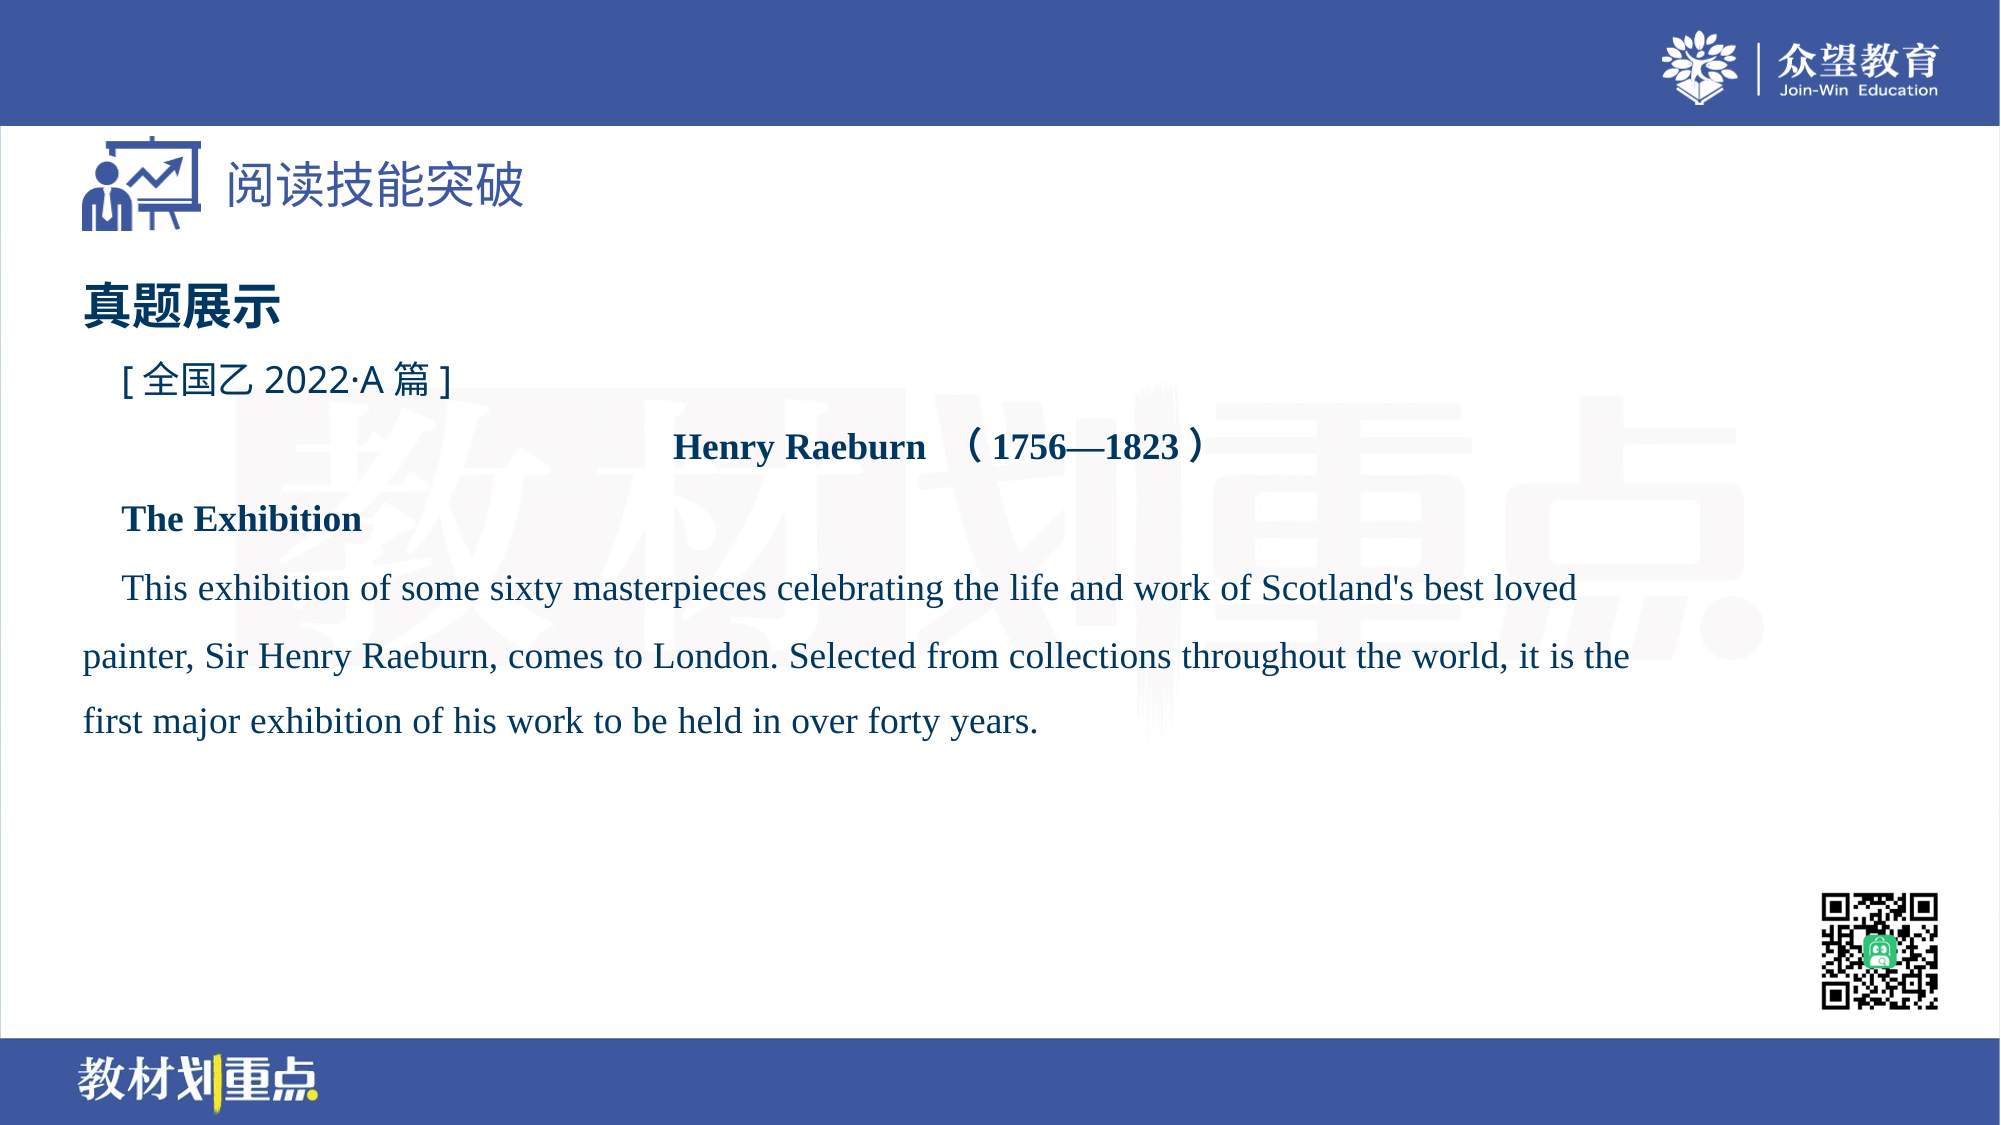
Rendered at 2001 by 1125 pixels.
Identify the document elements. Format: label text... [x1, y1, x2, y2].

text_box The Exhibition This exhibition of some sixty masterpieces celebrating the life and work of Scotland's best loved painter, Sir Henry Raeburn, comes to London. Selected from collections throughout the world, it is the first major exhibition of his work to be held in over forty years. [82, 470, 1817, 734]
text_box [全国乙2022·A篇] [82, 336, 1817, 395]
picture [0, 0, 2000, 1125]
text_box 真题展示 [82, 247, 1817, 336]
text_box Henry Raeburn （1756—1823） [82, 402, 1817, 461]
